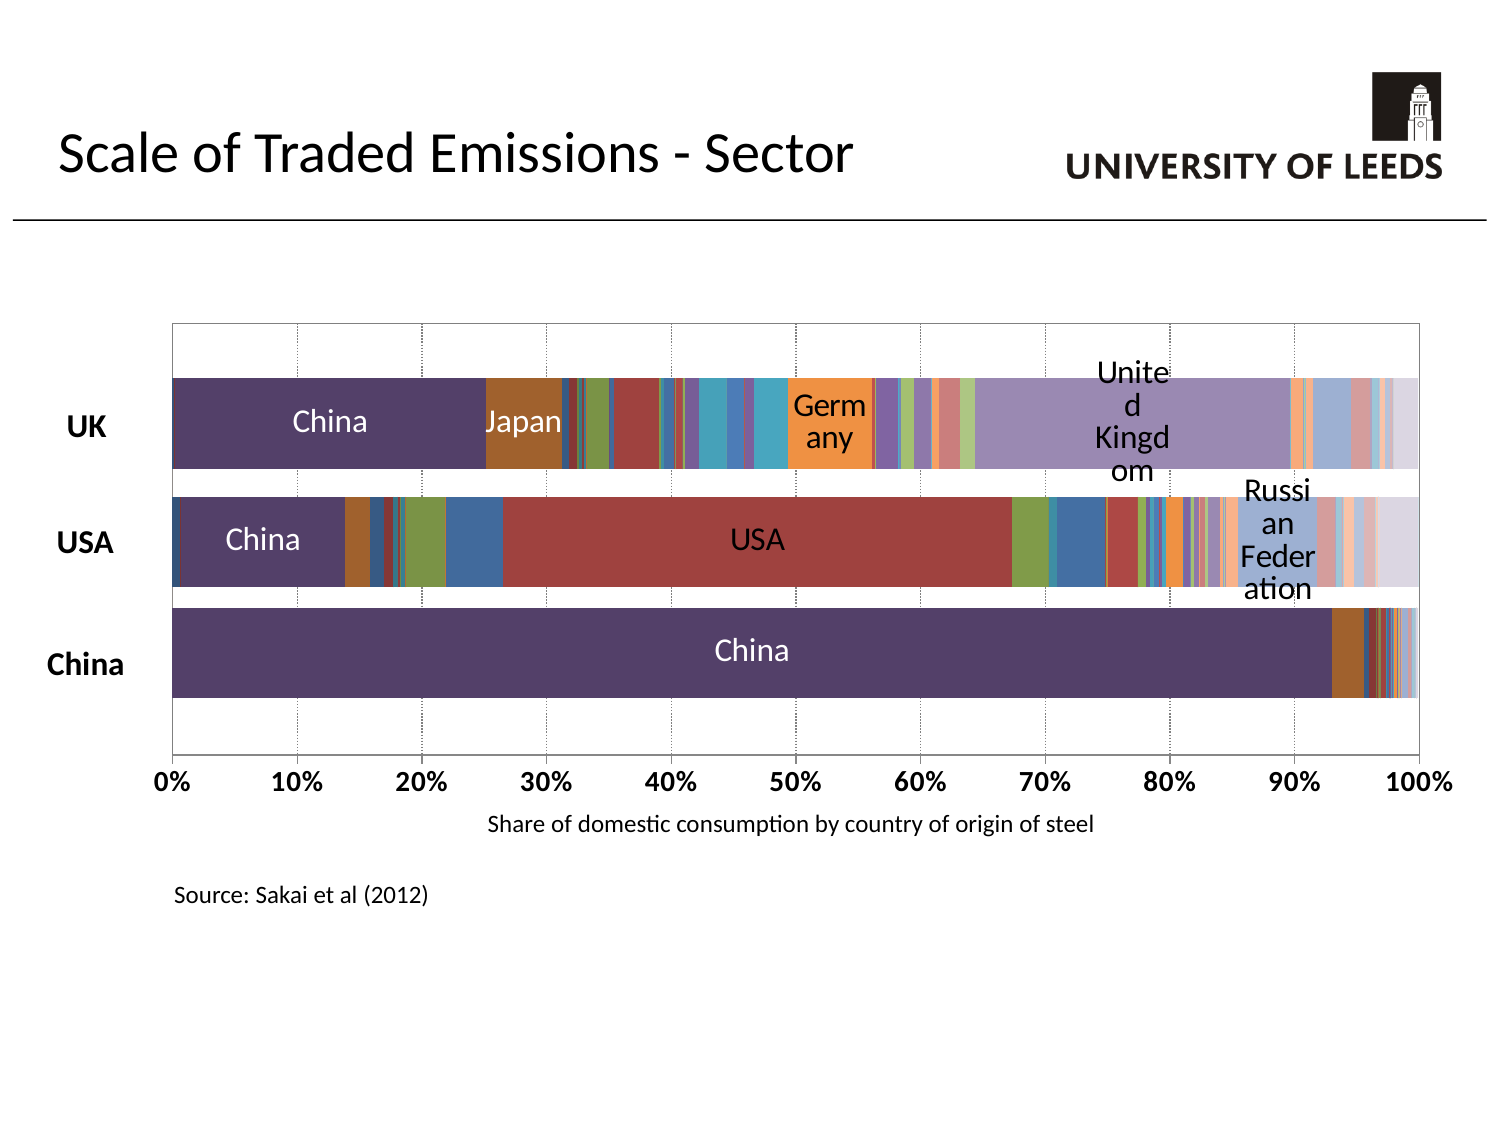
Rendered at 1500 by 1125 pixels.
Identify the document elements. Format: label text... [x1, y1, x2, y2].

picture [1067, 72, 1442, 179]
text_box Scale of Traded Emissions - Sector [58, 69, 859, 191]
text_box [23, 305, 1482, 918]
